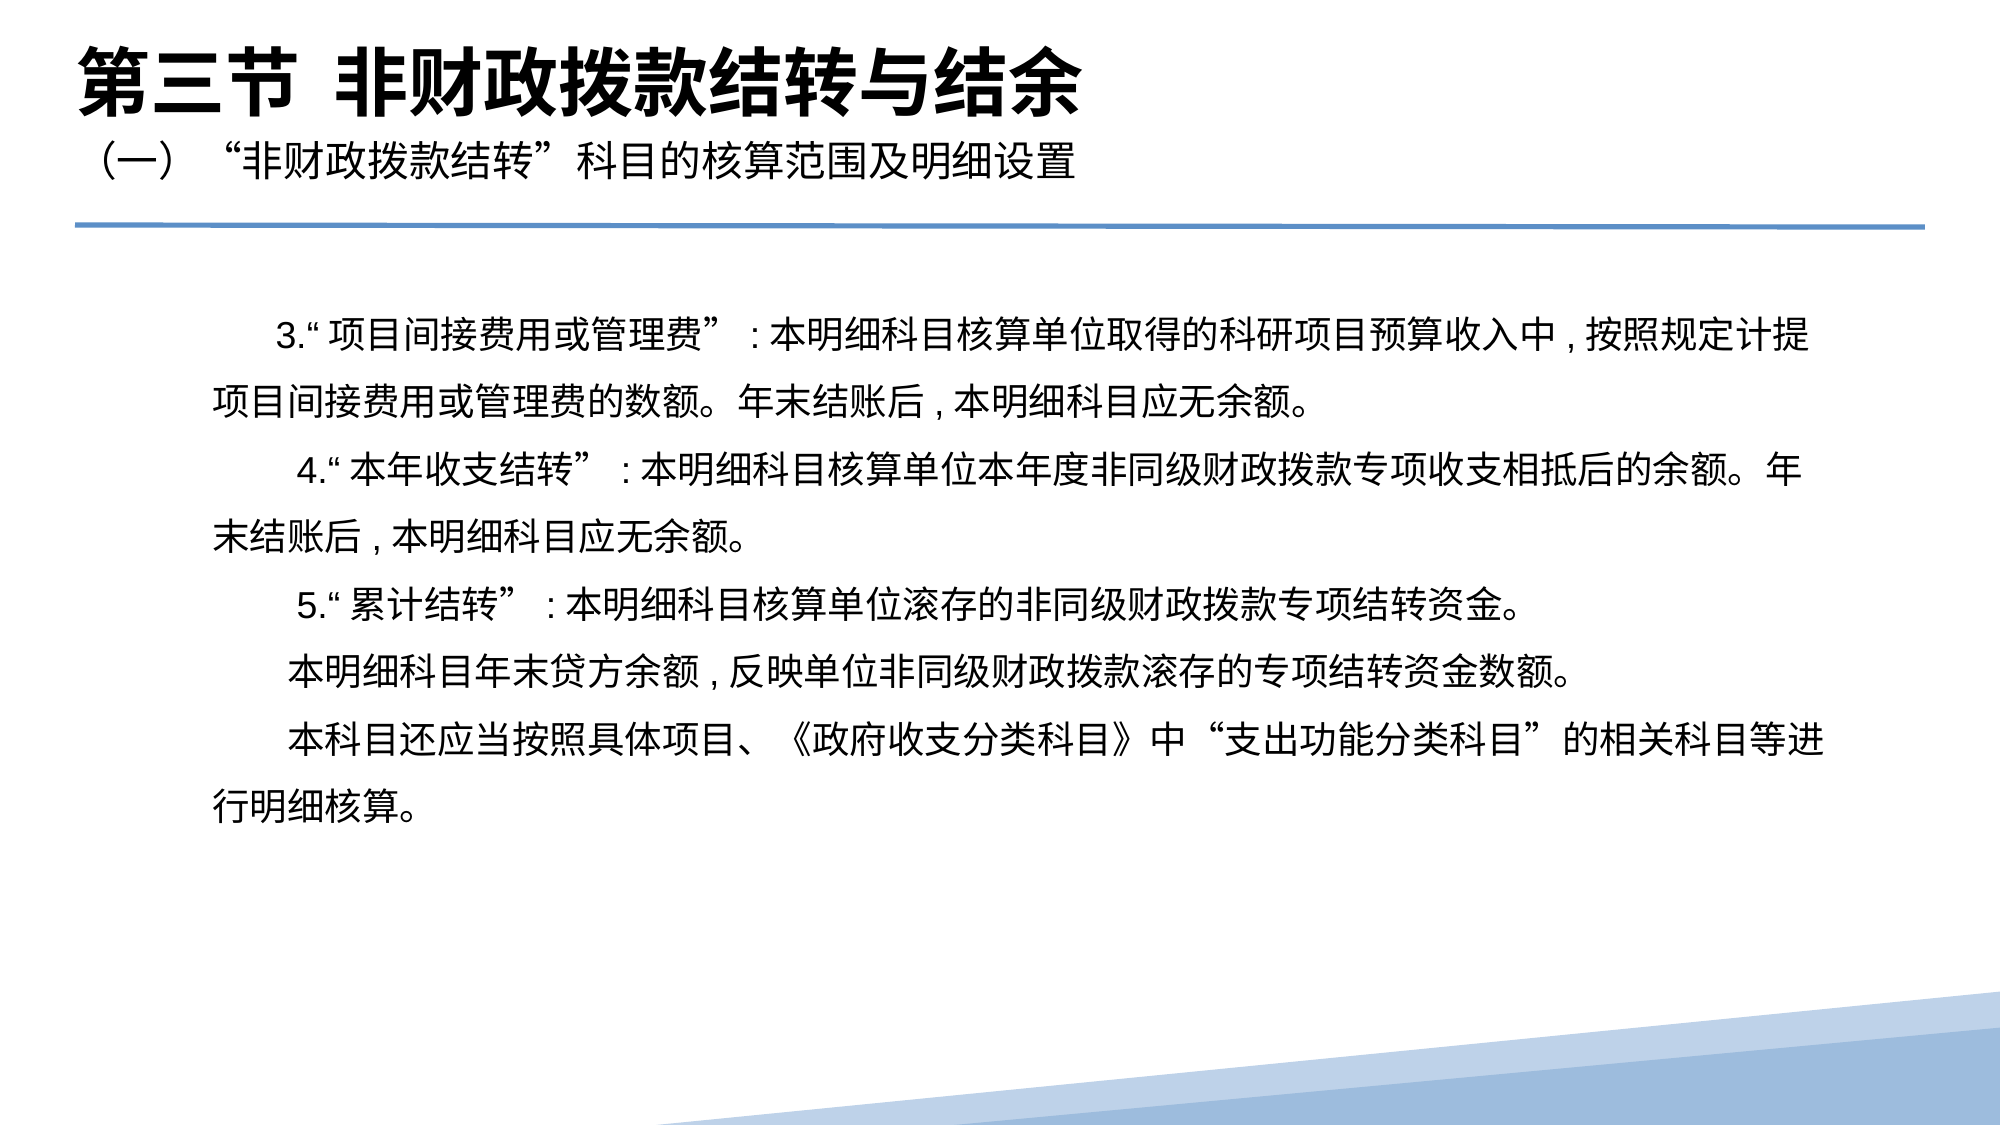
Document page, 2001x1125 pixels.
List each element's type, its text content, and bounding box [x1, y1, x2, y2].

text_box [74, 224, 1925, 228]
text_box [656, 991, 2000, 1125]
text_box 3.“项目间接费用或管理费”:本明细科目核算单位取得的科研项目预算收入中,按照规定计提项目间接费用或管理费的数额。年末结账后,本明细科目应无余额。 4.“本年收支结转”:本明细科目核算单位本年度非同级财政拨款专项收支相抵后的余额。年末结账后,本明细科目应无余额。 5.“累计结转”:本明细科目核算单位滚存的非同级财政拨款专项结转资金。 本明细科目年末贷方余额,反映单位非同级财政拨款滚存的专项结转资金数额。 本科目还应当按照具体项目、《政府收支分类科目》中“支出功能分类科目”的相关科目等进行明细核算。 [197, 280, 1846, 855]
text_box （一）“非财政拨款结转”科目的核算范围及明细设置 [75, 124, 1925, 200]
text_box 第三节 非财政拨款结转与结余 [75, 24, 1925, 124]
